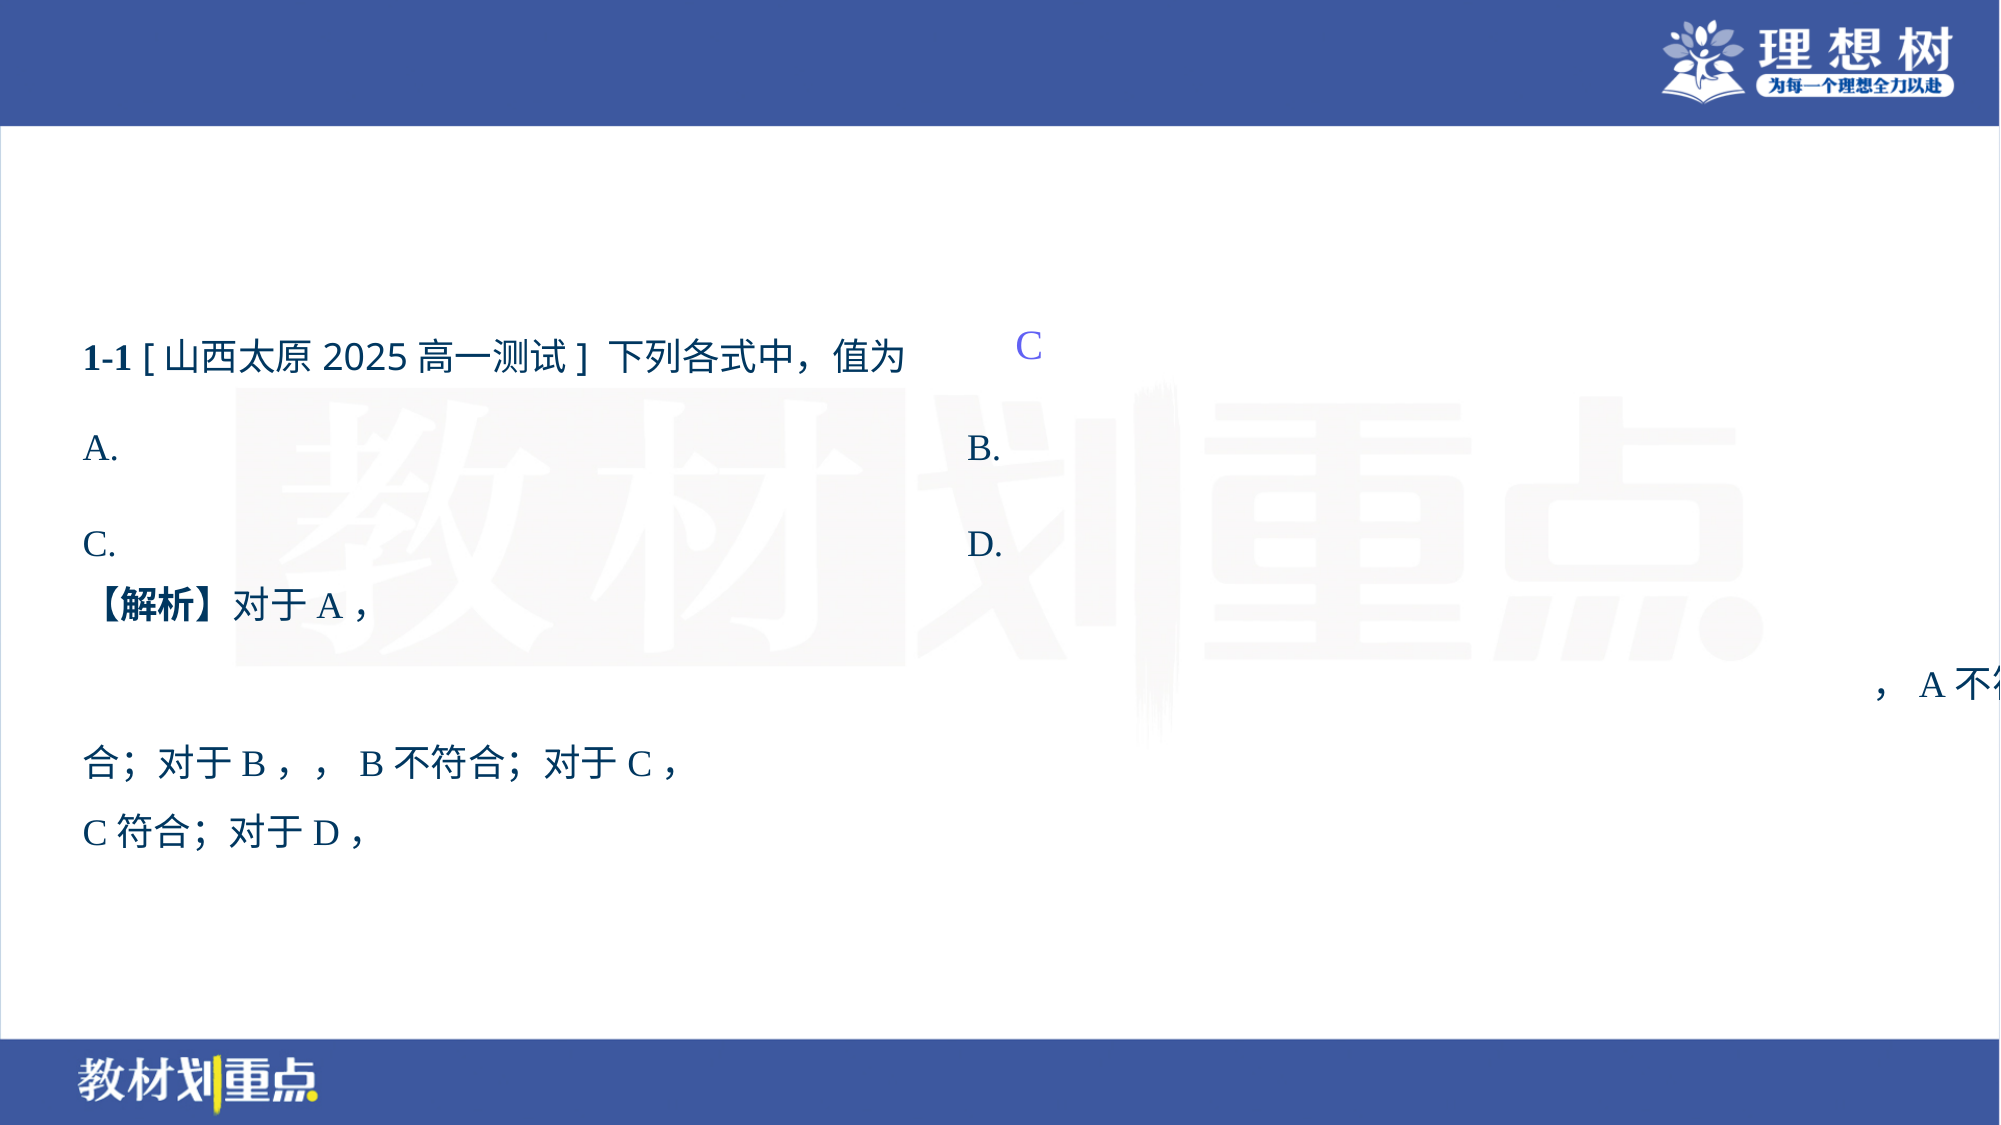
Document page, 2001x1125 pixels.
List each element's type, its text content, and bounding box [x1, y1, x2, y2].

text_box C [1000, 315, 1059, 366]
picture [0, 0, 2000, 1125]
